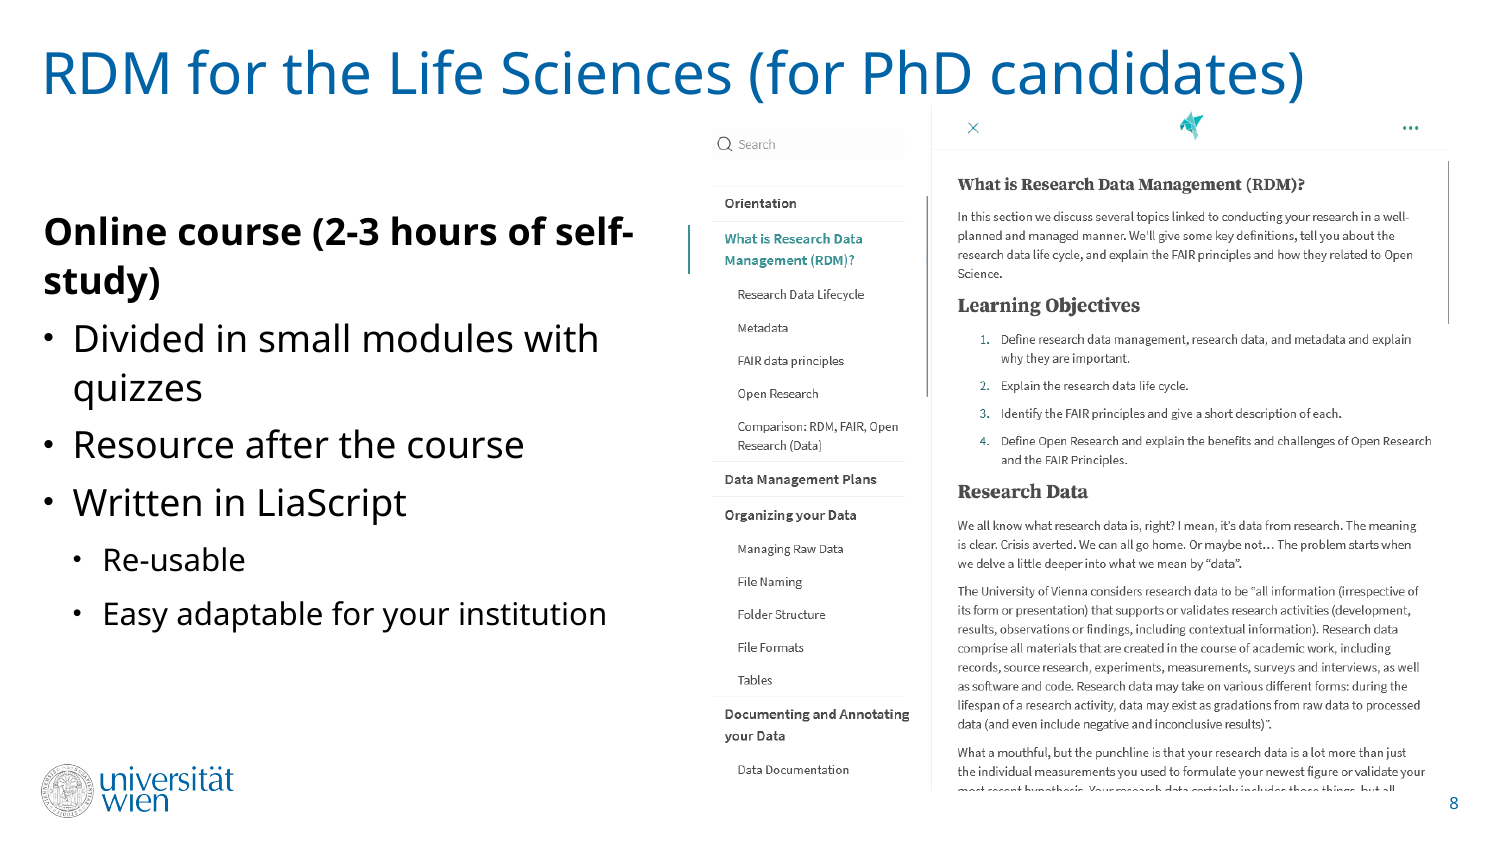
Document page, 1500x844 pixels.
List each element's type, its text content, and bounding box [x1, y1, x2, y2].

title RDM for the Life Sciences (for PhD candidates) [41, 41, 1459, 184]
slide_number 8 [1399, 781, 1459, 827]
list Online course (2-3 hours of self-study) Divided in small modules with quizzes Resource after the course Written in LiaScript Re-usable Easy adaptable for your institution [43, 203, 688, 694]
picture [41, 764, 234, 818]
picture [688, 105, 1449, 791]
